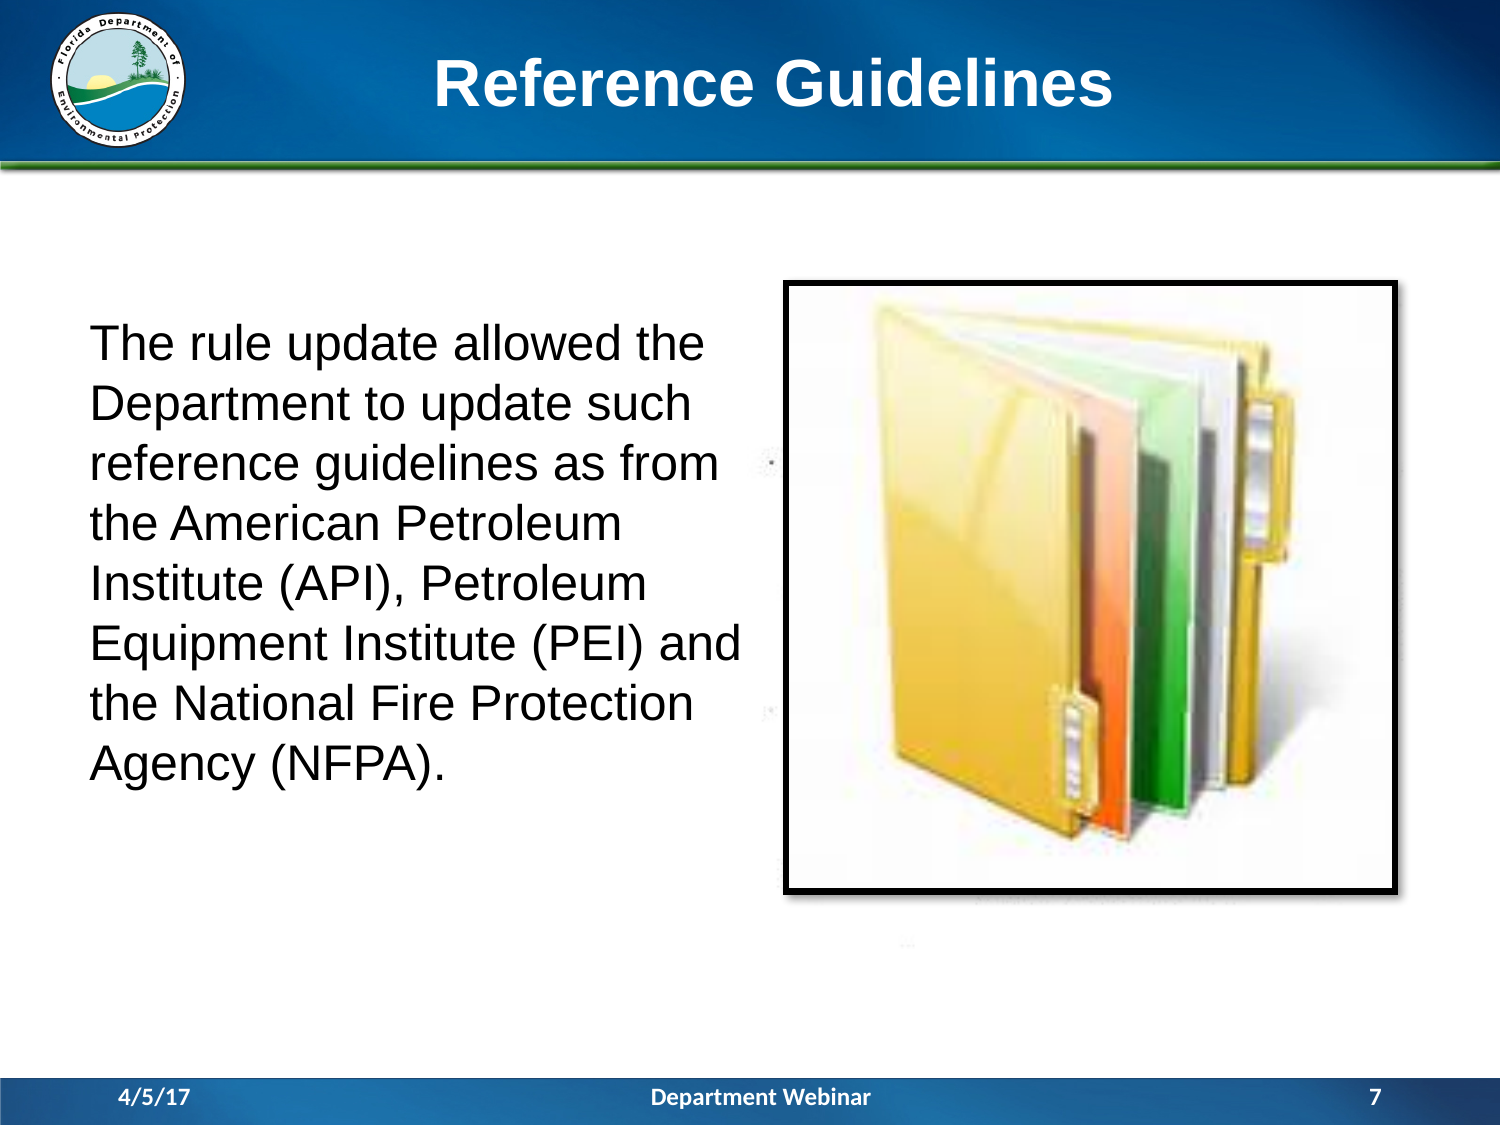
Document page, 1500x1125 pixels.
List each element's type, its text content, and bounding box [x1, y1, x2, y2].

slide_number 7 [1059, 1065, 1397, 1125]
text_box The rule update allowed the Department to update such reference guidelines as from the American Petroleum Institute (API), Petroleum Equipment Institute (PEI) and the National Fire Protection Agency (NFPA). [74, 303, 747, 799]
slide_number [103, 1065, 441, 1125]
title Reference Guidelines [152, 0, 1397, 169]
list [747, 234, 1434, 949]
footer Department Webinar [496, 1065, 1026, 1125]
picture [0, 0, 1500, 1125]
